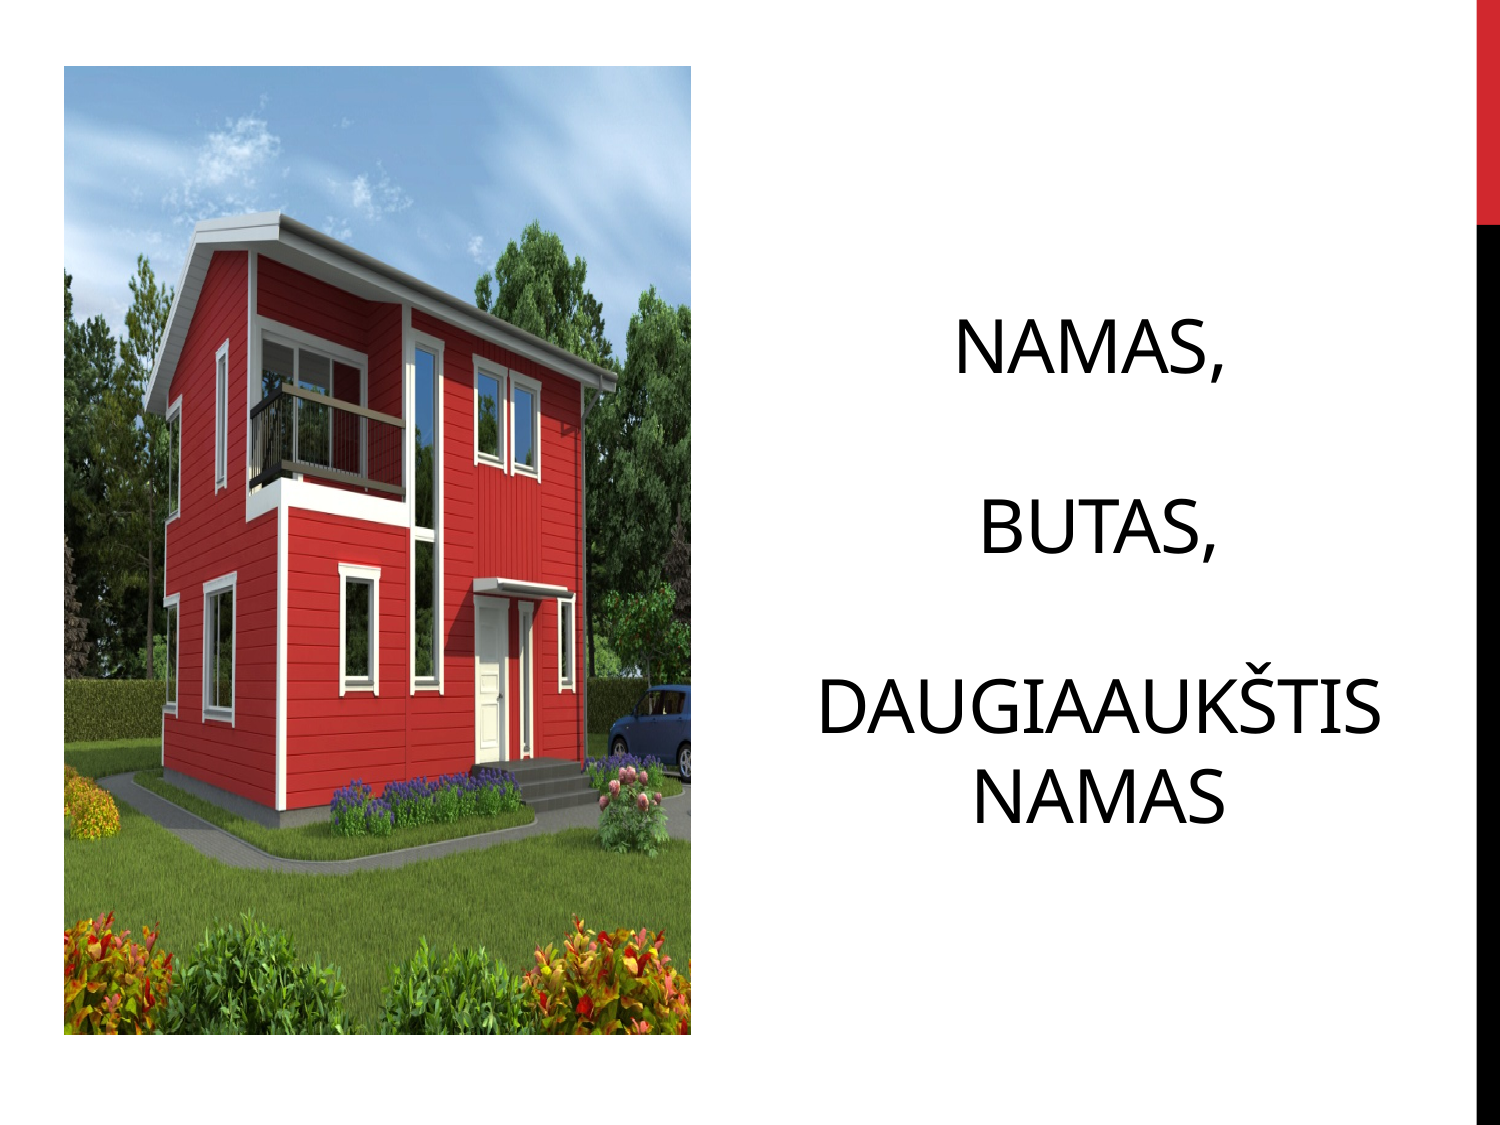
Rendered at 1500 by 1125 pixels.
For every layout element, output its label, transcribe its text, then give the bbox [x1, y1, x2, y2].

picture [64, 65, 692, 1036]
title NAMAS, BUTAS, DAUGIAAUKŠTIS NAMAS [773, 45, 1425, 846]
